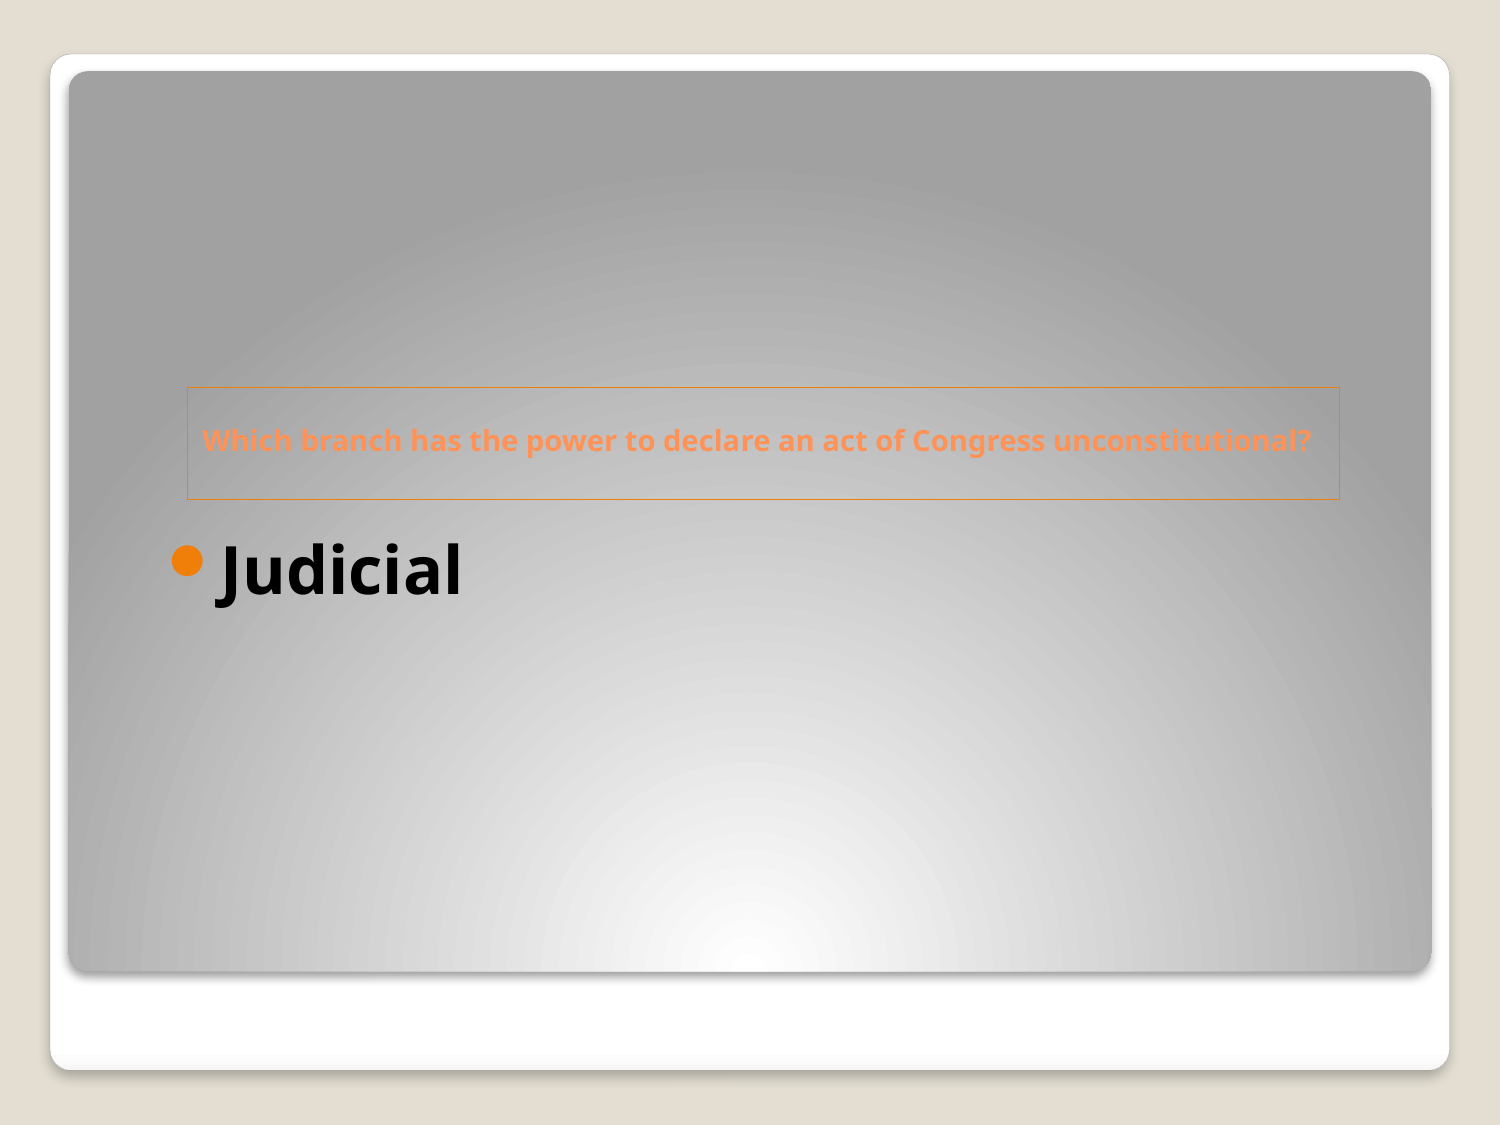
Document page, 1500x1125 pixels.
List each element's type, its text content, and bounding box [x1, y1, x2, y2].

list Judicial [137, 512, 1425, 1050]
title Which branch has the power to declare an act of Congress unconstitutional? [187, 387, 1340, 500]
